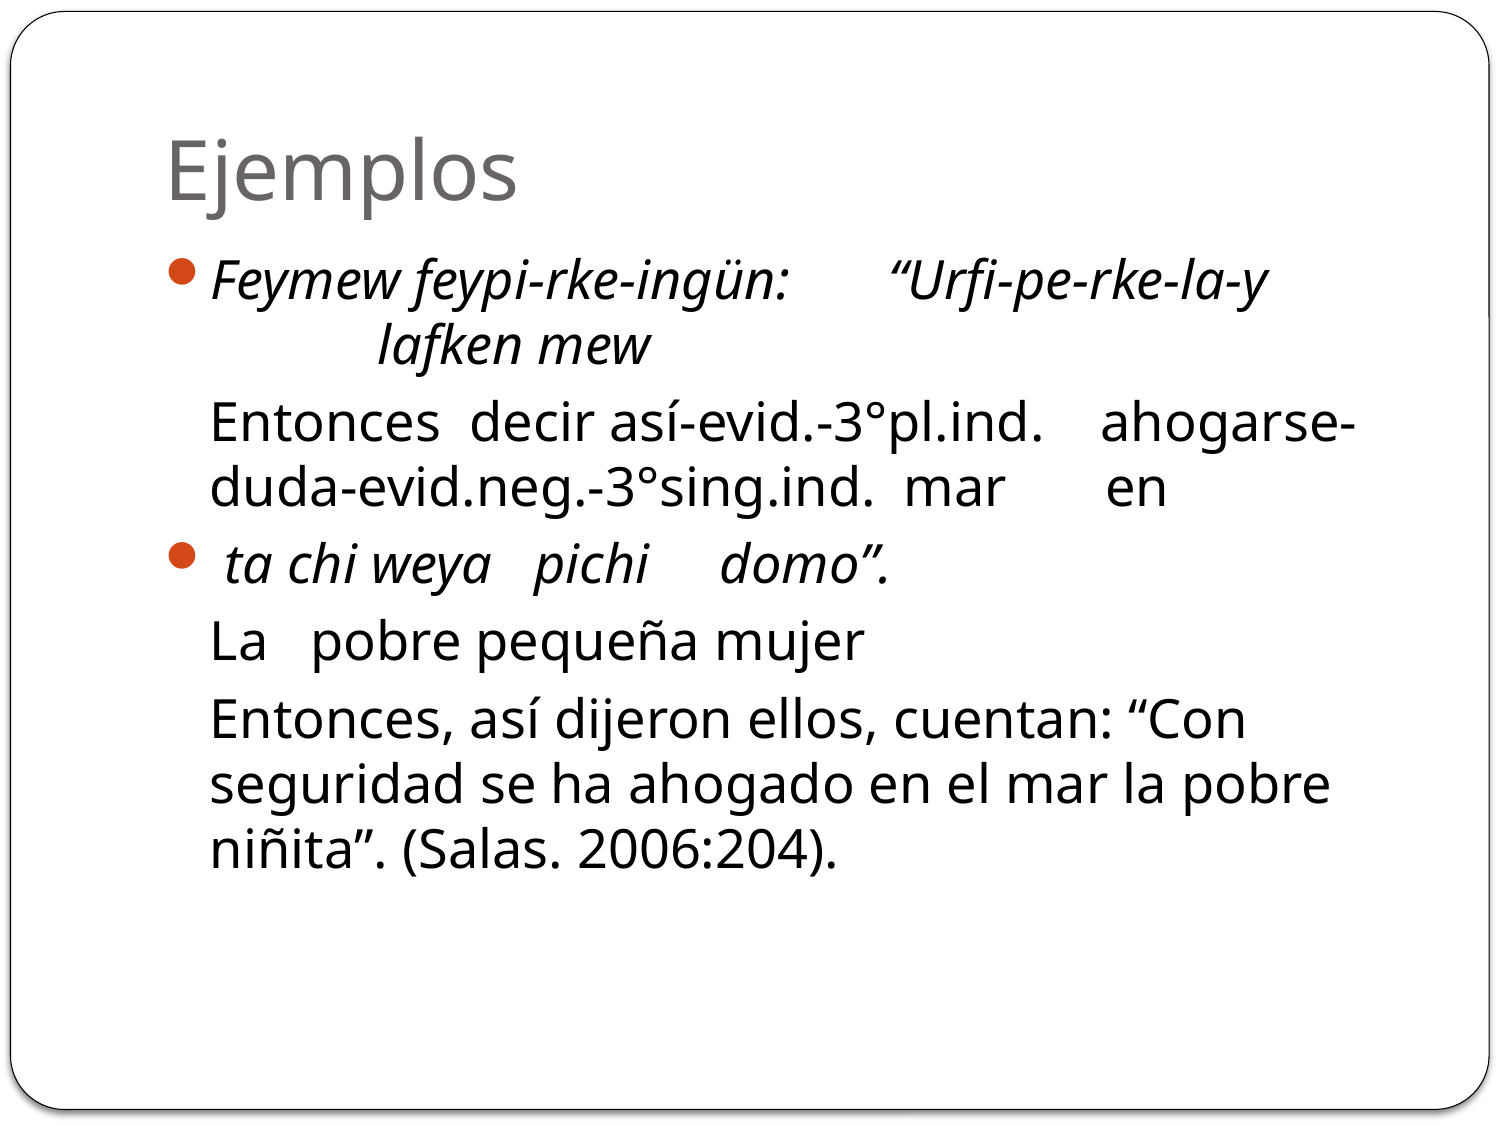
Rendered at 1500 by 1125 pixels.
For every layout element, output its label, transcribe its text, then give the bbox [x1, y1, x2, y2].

title Ejemplos [150, 45, 1425, 233]
list Feymew feypi-rke-ingün: “Urfi-pe-rke-la-y lafken mew Entonces decir así-evid.-3°pl.ind. ahogarse-duda-evid.neg.-3°sing.ind. mar en ta chi weya pichi domo”. La pobre pequeña mujer Entonces, así dijeron ellos, cuentan: “Con seguridad se ha ahogado en el mar la pobre niñita”. (Salas. 2006:204). [150, 237, 1425, 988]
